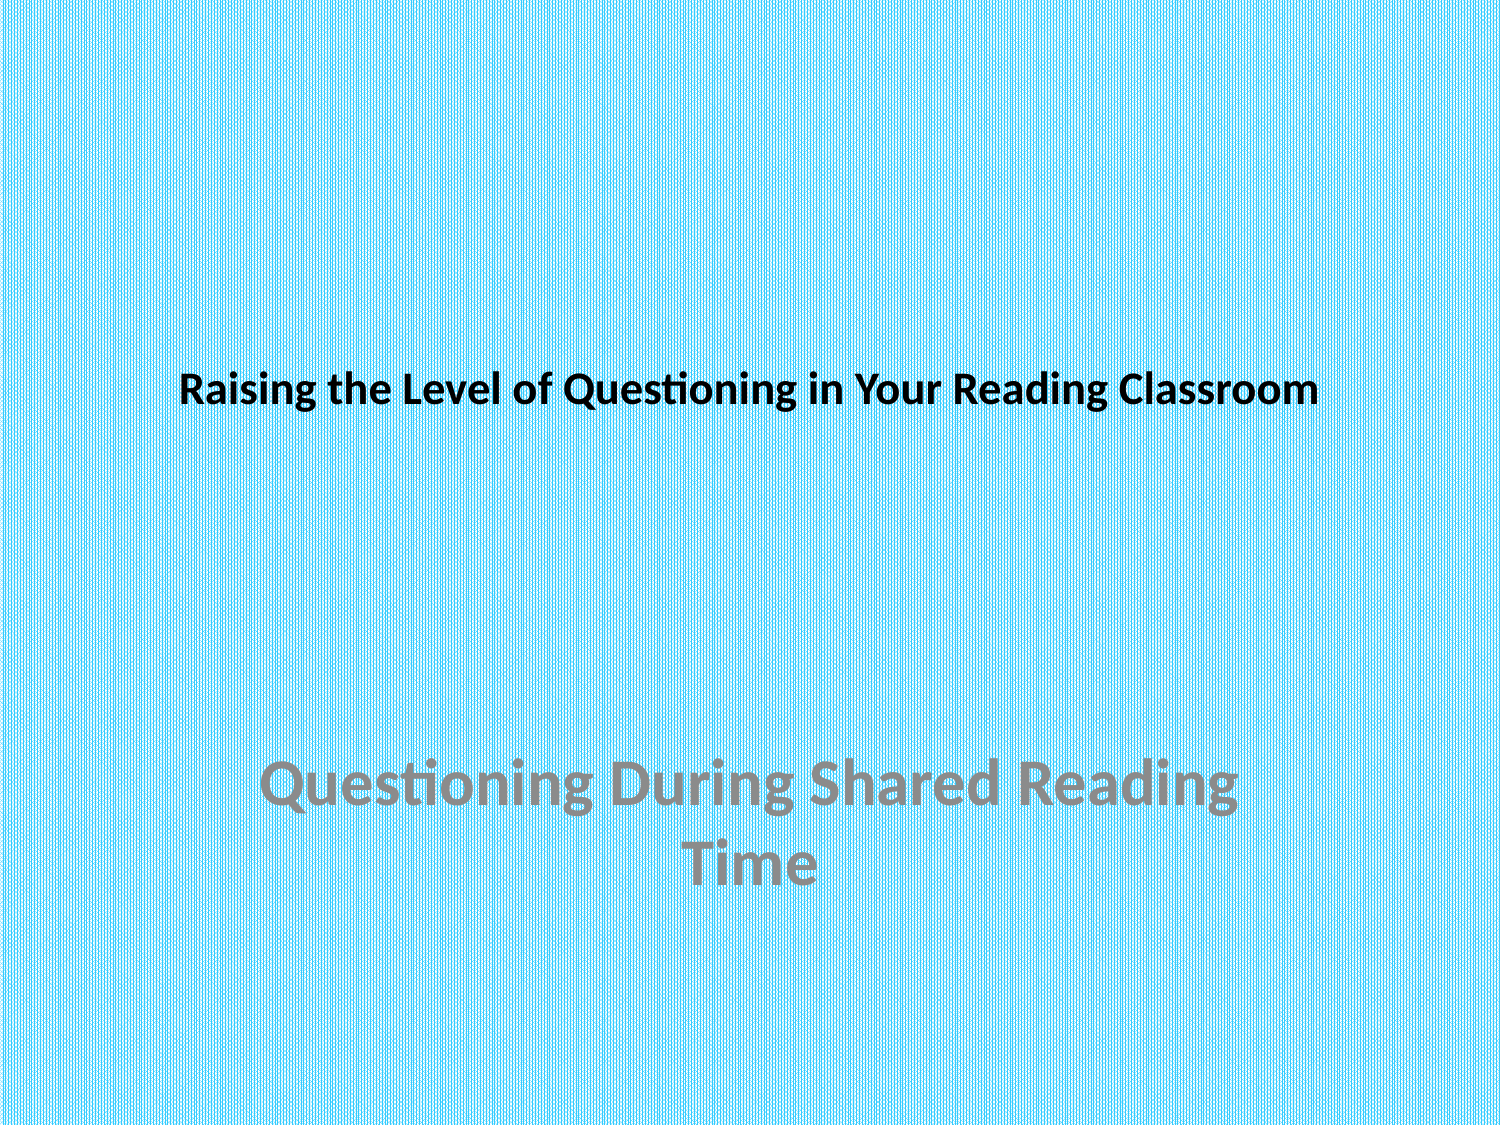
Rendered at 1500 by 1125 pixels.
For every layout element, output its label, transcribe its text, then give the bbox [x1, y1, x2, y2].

subtitle Questioning During Shared Reading Time [225, 637, 1275, 925]
title Raising the Level of Questioning in Your Reading Classroom [112, 349, 1388, 591]
